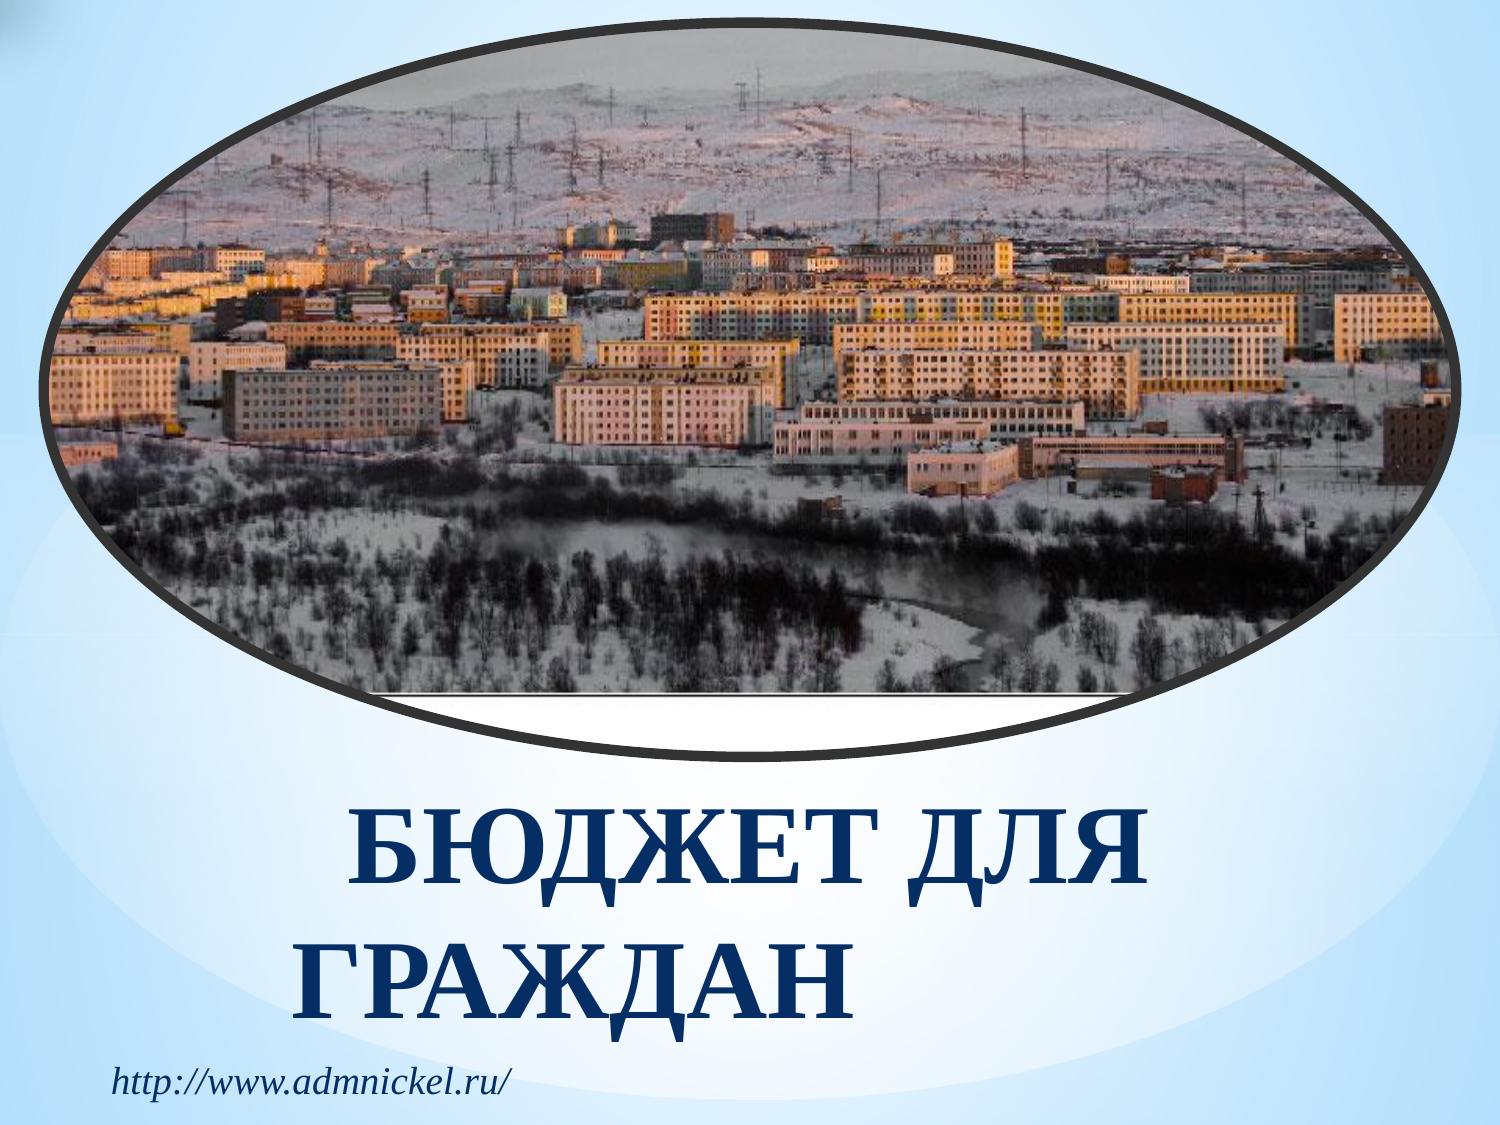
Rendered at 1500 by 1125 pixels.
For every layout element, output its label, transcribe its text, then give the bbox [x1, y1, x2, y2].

subtitle http://www.admnickel.ru/ [95, 1053, 1374, 1112]
title БЮДЖЕТ ДЛЯ ГРАЖДАН [246, 763, 1464, 939]
picture [43, 22, 1457, 758]
